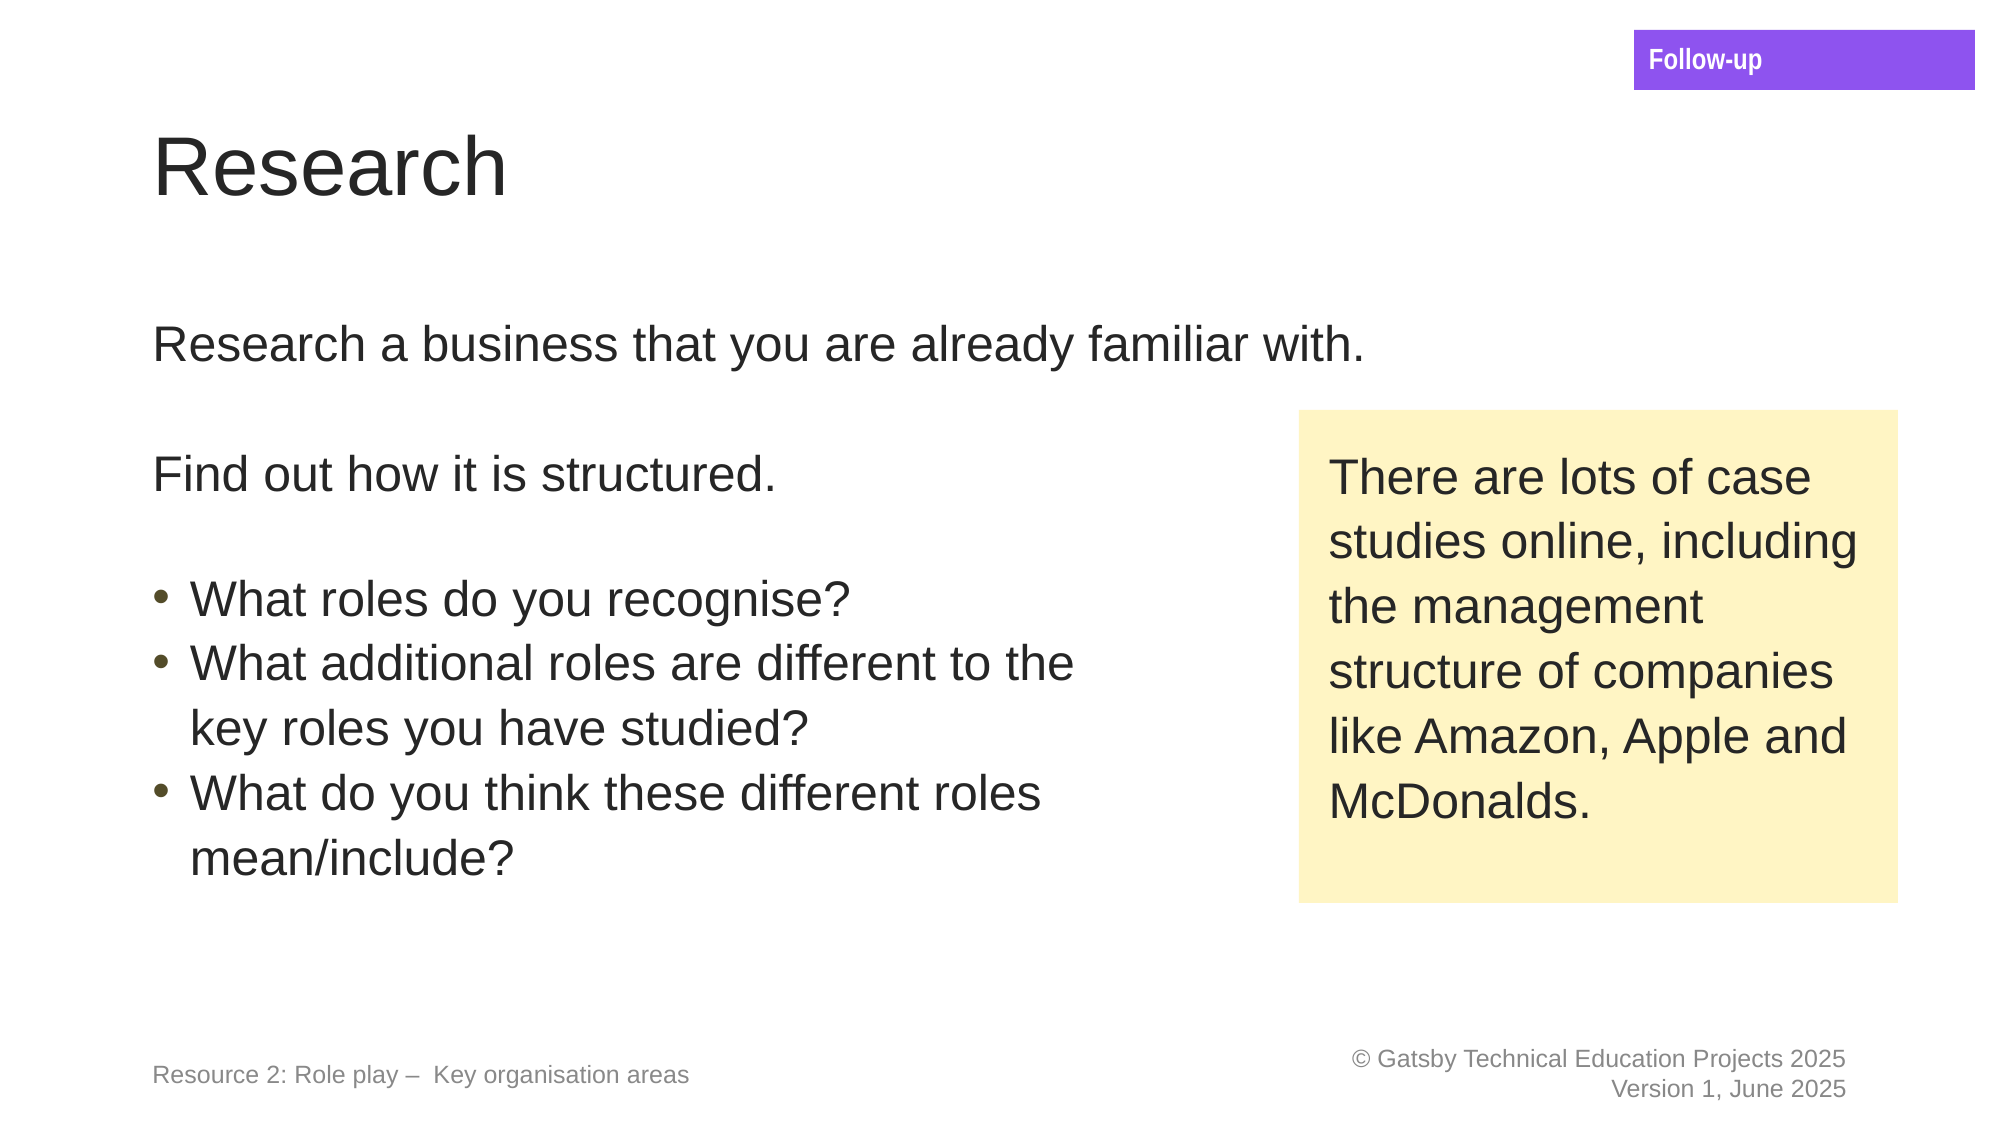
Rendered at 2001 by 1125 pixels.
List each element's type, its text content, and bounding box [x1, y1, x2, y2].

title Research [137, 59, 1863, 278]
list Resource 2: Role play – Key organisation areas [137, 1042, 829, 1103]
text_box There are lots of case studies online, including the management structure of companies like Amazon, Apple and McDonalds. [1298, 409, 1898, 903]
list Follow-up [1634, 29, 1975, 90]
list Research a business that you are already familiar with. Find out how it is structured. What roles do you recognise? What additional roles are different to the key roles you have studied? What do you think these different roles mean/include? [137, 299, 1546, 1014]
